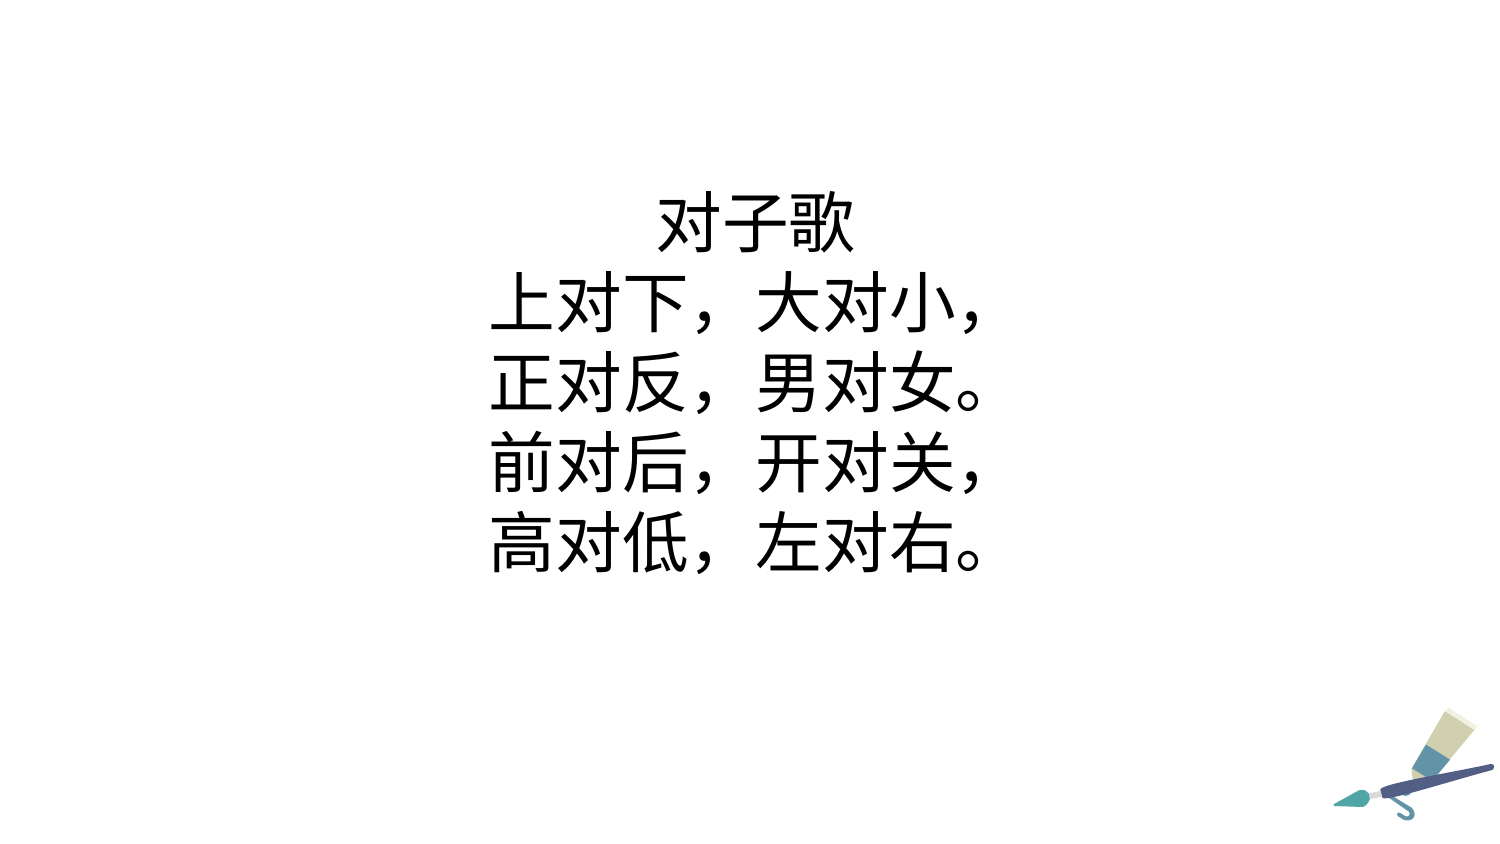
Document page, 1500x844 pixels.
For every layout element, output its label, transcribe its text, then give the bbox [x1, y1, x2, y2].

text_box 对子歌 上对下，大对小， 正对反，男对女。 前对后，开对关， 高对低，左对右。 [281, 173, 1231, 589]
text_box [1358, 708, 1481, 844]
